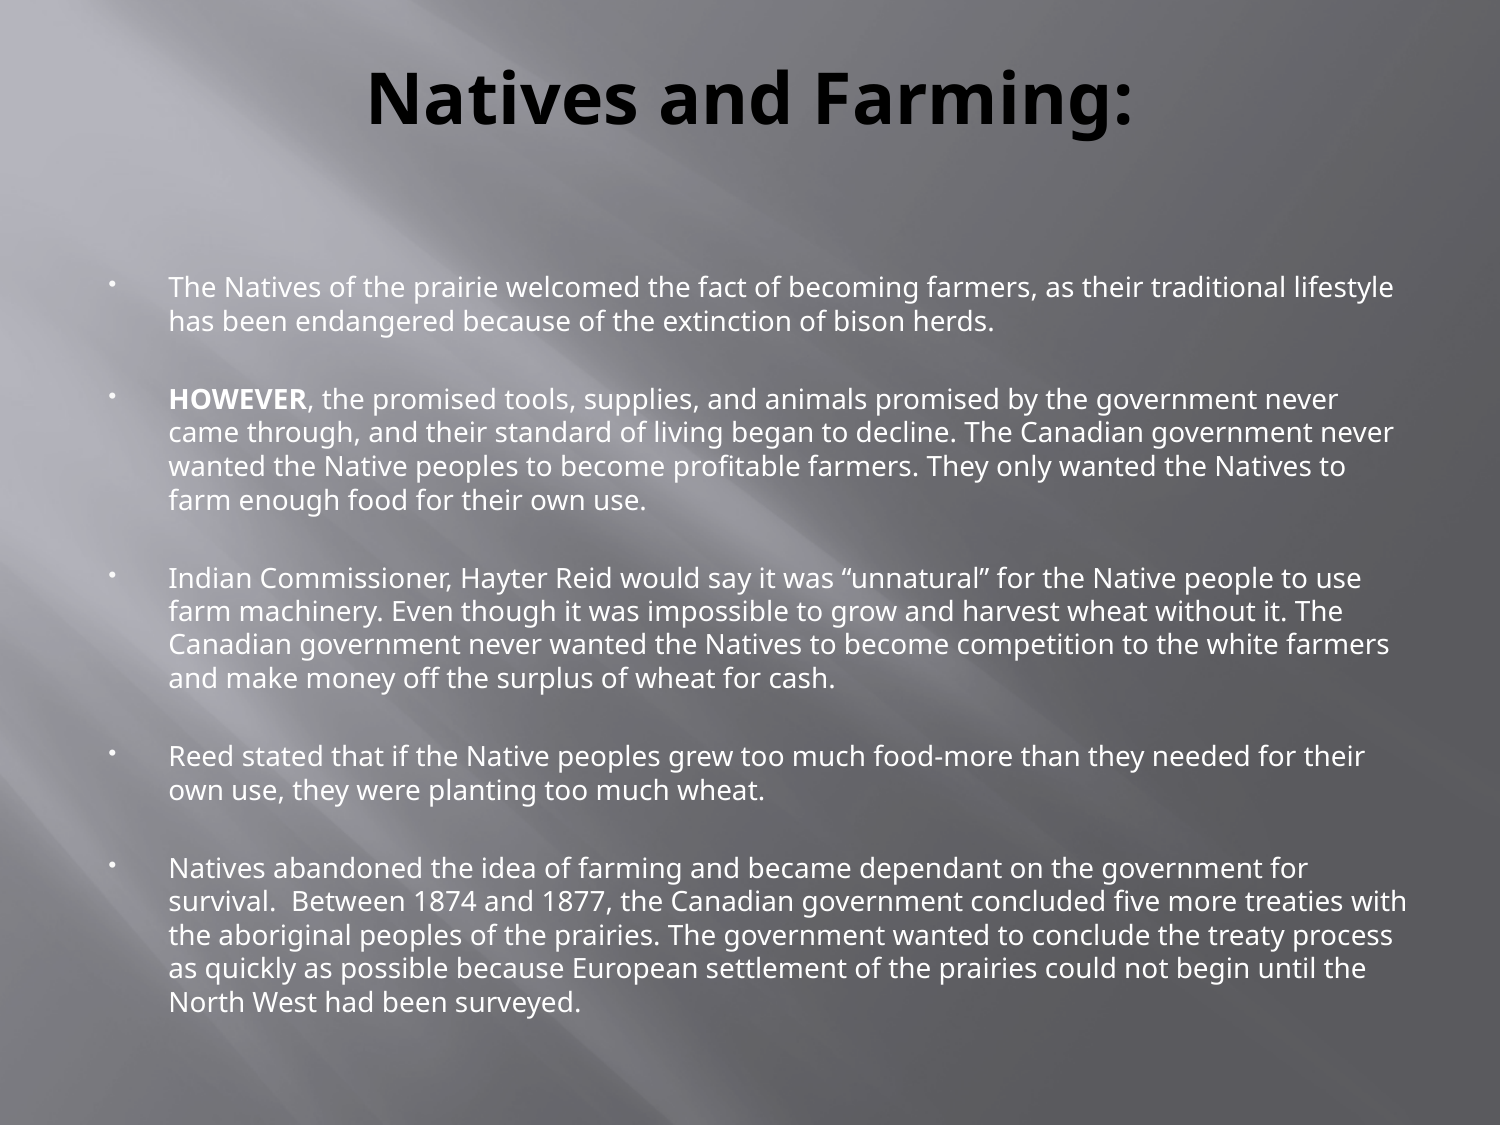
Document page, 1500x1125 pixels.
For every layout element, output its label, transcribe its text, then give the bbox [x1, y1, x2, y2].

list The Natives of the prairie welcomed the fact of becoming farmers, as their traditional lifestyle has been endangered because of the extinction of bison herds. HOWEVER, the promised tools, supplies, and animals promised by the government never came through, and their standard of living began to decline. The Canadian government never wanted the Native peoples to become profitable farmers. They only wanted the Natives to farm enough food for their own use. Indian Commissioner, Hayter Reid would say it was “unnatural” for the Native people to use farm machinery. Even though it was impossible to grow and harvest wheat without it. The Canadian government never wanted the Natives to become competition to the white farmers and make money off the surplus of wheat for cash. Reed stated that if the Native peoples grew too much food-more than they needed for their own use, they were planting too much wheat. Natives abandoned the idea of farming and became dependant on the government for survival. Between 1874 and 1877, the Canadian government concluded five more treaties with the aboriginal peoples of the prairies. The government wanted to conclude the treaty process as quickly as possible because European settlement of the prairies could not begin until the North West had been surveyed. [75, 262, 1425, 1035]
title Natives and Farming: [75, 45, 1425, 233]
